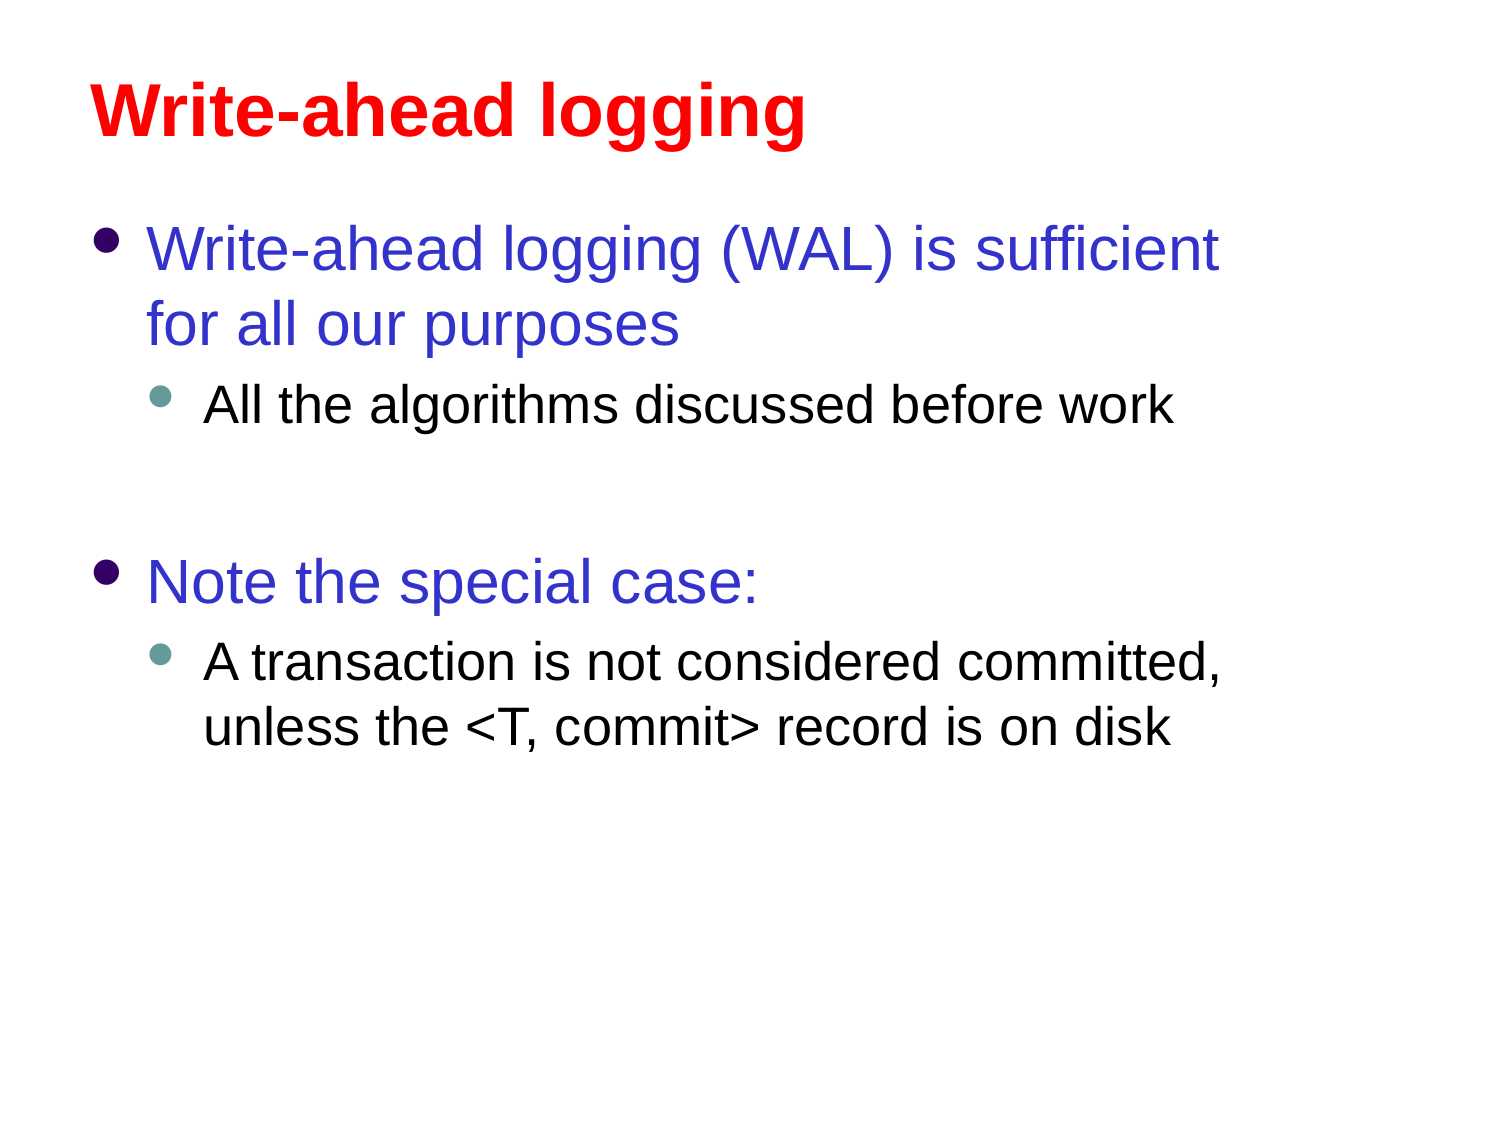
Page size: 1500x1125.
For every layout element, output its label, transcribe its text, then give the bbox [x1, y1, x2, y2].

title Write-ahead logging [74, 19, 1313, 160]
list Write-ahead logging (WAL) is sufficient for all our purposes All the algorithms discussed before work Note the special case: A transaction is not considered committed, unless the <T, commit> record is on disk [74, 200, 1258, 863]
